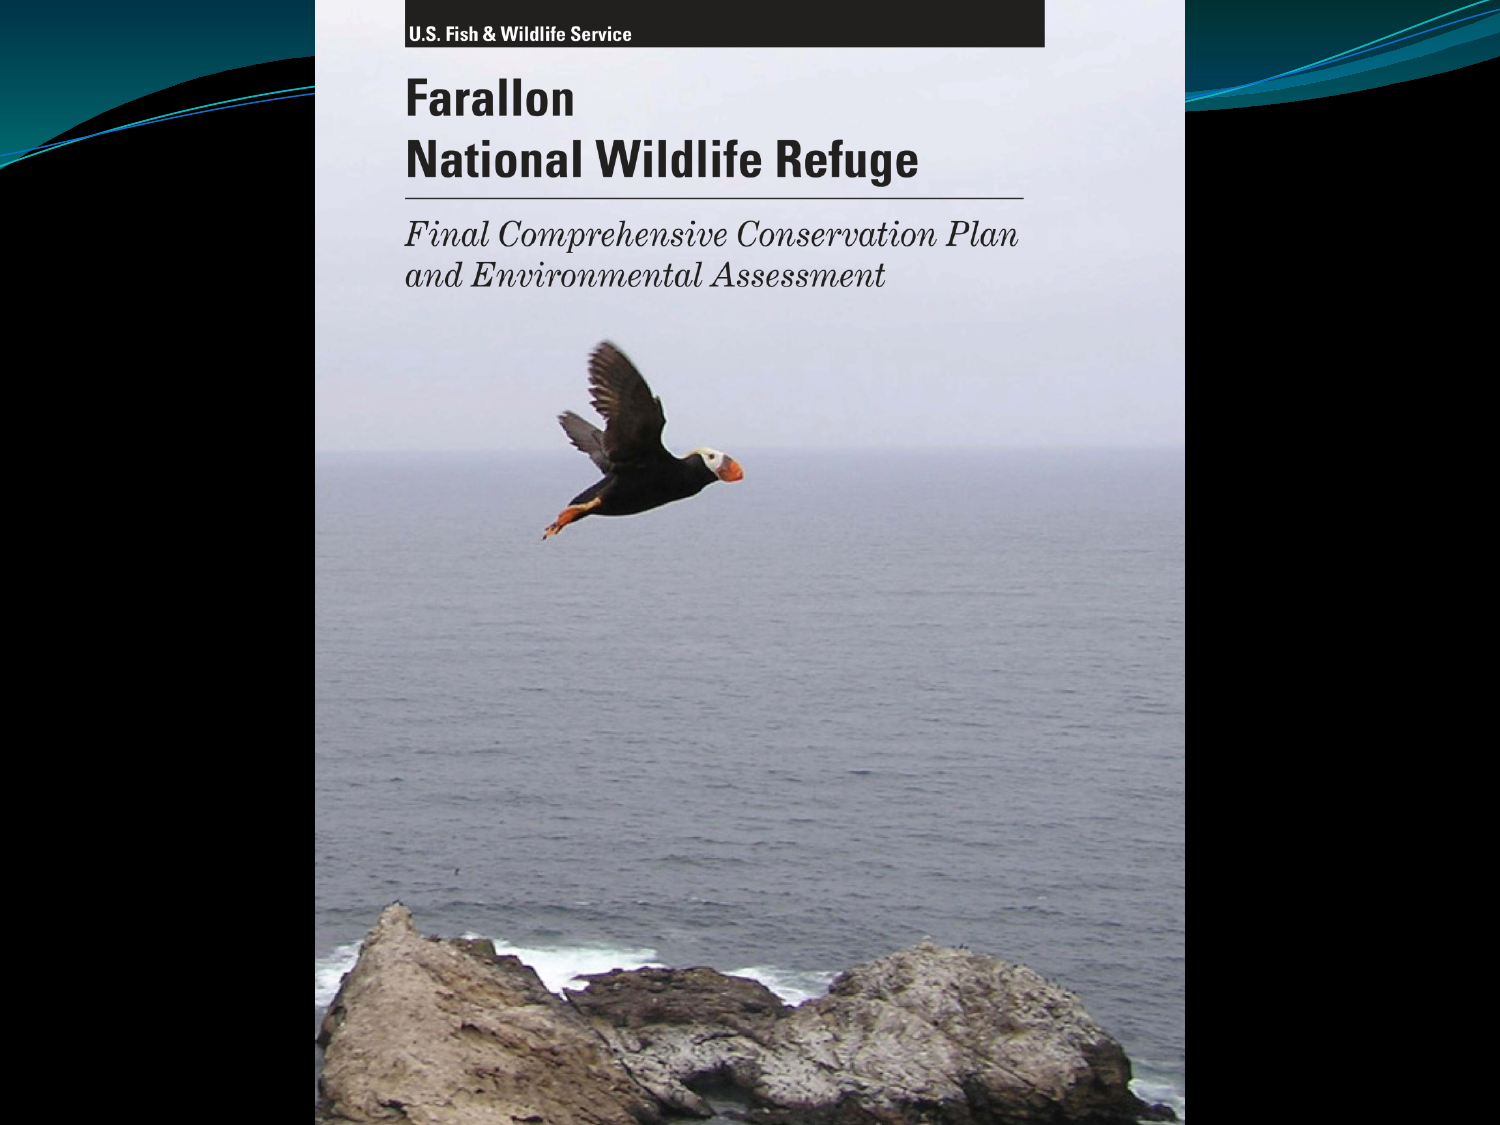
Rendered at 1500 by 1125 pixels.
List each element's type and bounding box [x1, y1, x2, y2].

picture [315, 0, 1185, 1125]
